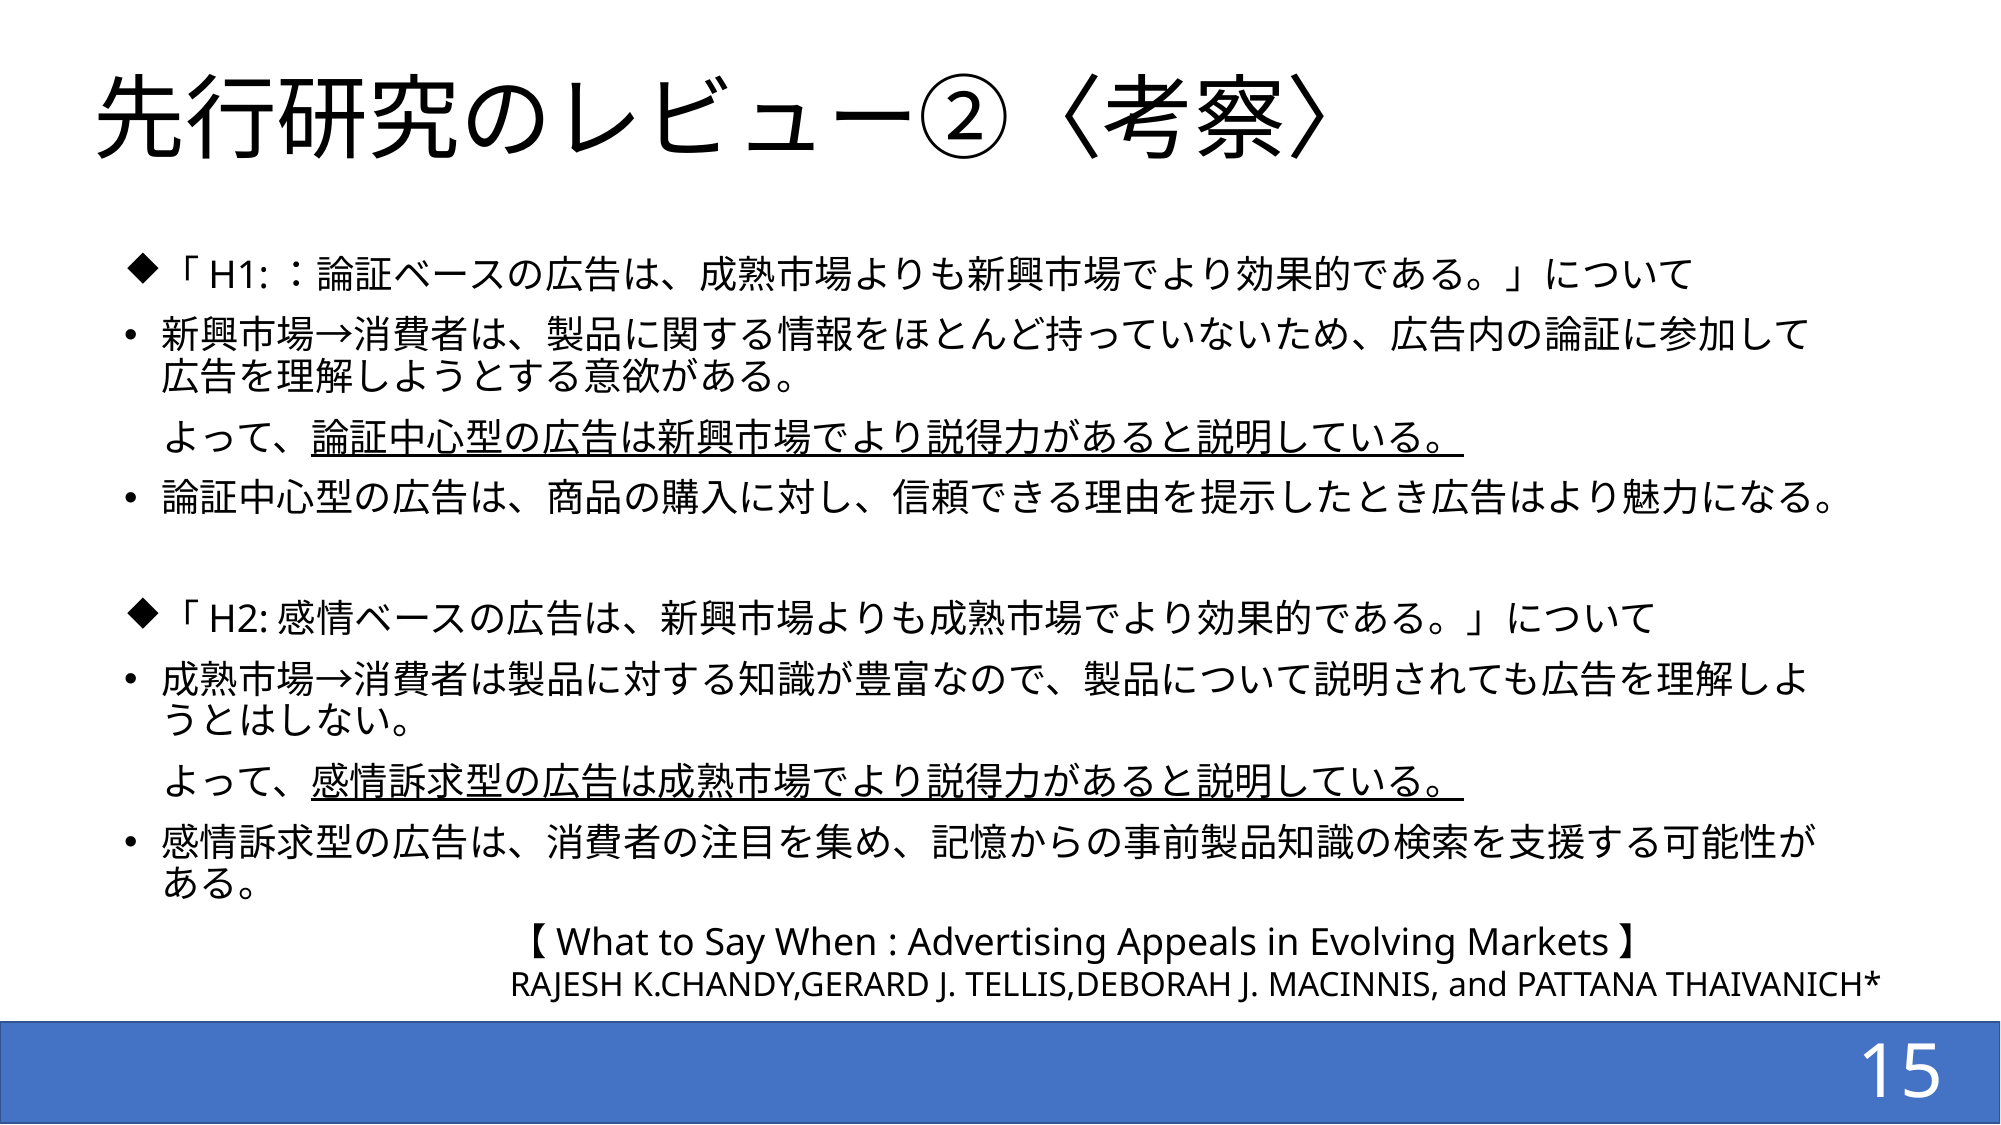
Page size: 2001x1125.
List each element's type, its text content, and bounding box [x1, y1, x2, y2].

title 先行研究のレビュー②〈考察〉 [78, 13, 1804, 231]
slide_number 15 [1507, 1043, 1958, 1104]
list 「H1:：論証ベースの広告は、成熟市場よりも新興市場でより効果的である。」について 新興市場→消費者は、製品に関する情報をほとんど持っていないため、広告内の論証に参加して広告を理解しようとする意欲がある。 よって、論証中心型の広告は新興市場でより説得力があると説明している。 論証中心型の広告は、商品の購入に対し、信頼できる理由を提示したとき広告はより魅力になる。 「H2:感情ベースの広告は、新興市場よりも成熟市場でより効果的である。」について 成熟市場→消費者は製品に対する知識が豊富なので、製品について説明されても広告を理解しようとはしない。 よって、感情訴求型の広告は成熟市場でより説得力があると説明している。 感情訴求型の広告は、消費者の注目を集め、記憶からの事前製品知識の検索を支援する可能性がある。 [109, 247, 1835, 962]
text_box 【What to Say When : Advertising Appeals in Evolving Markets】 RAJESH K.CHANDY,GERARD J. TELLIS,DEBORAH J. MACINNIS, and PATTANA THAIVANICH* [495, 910, 2000, 1011]
